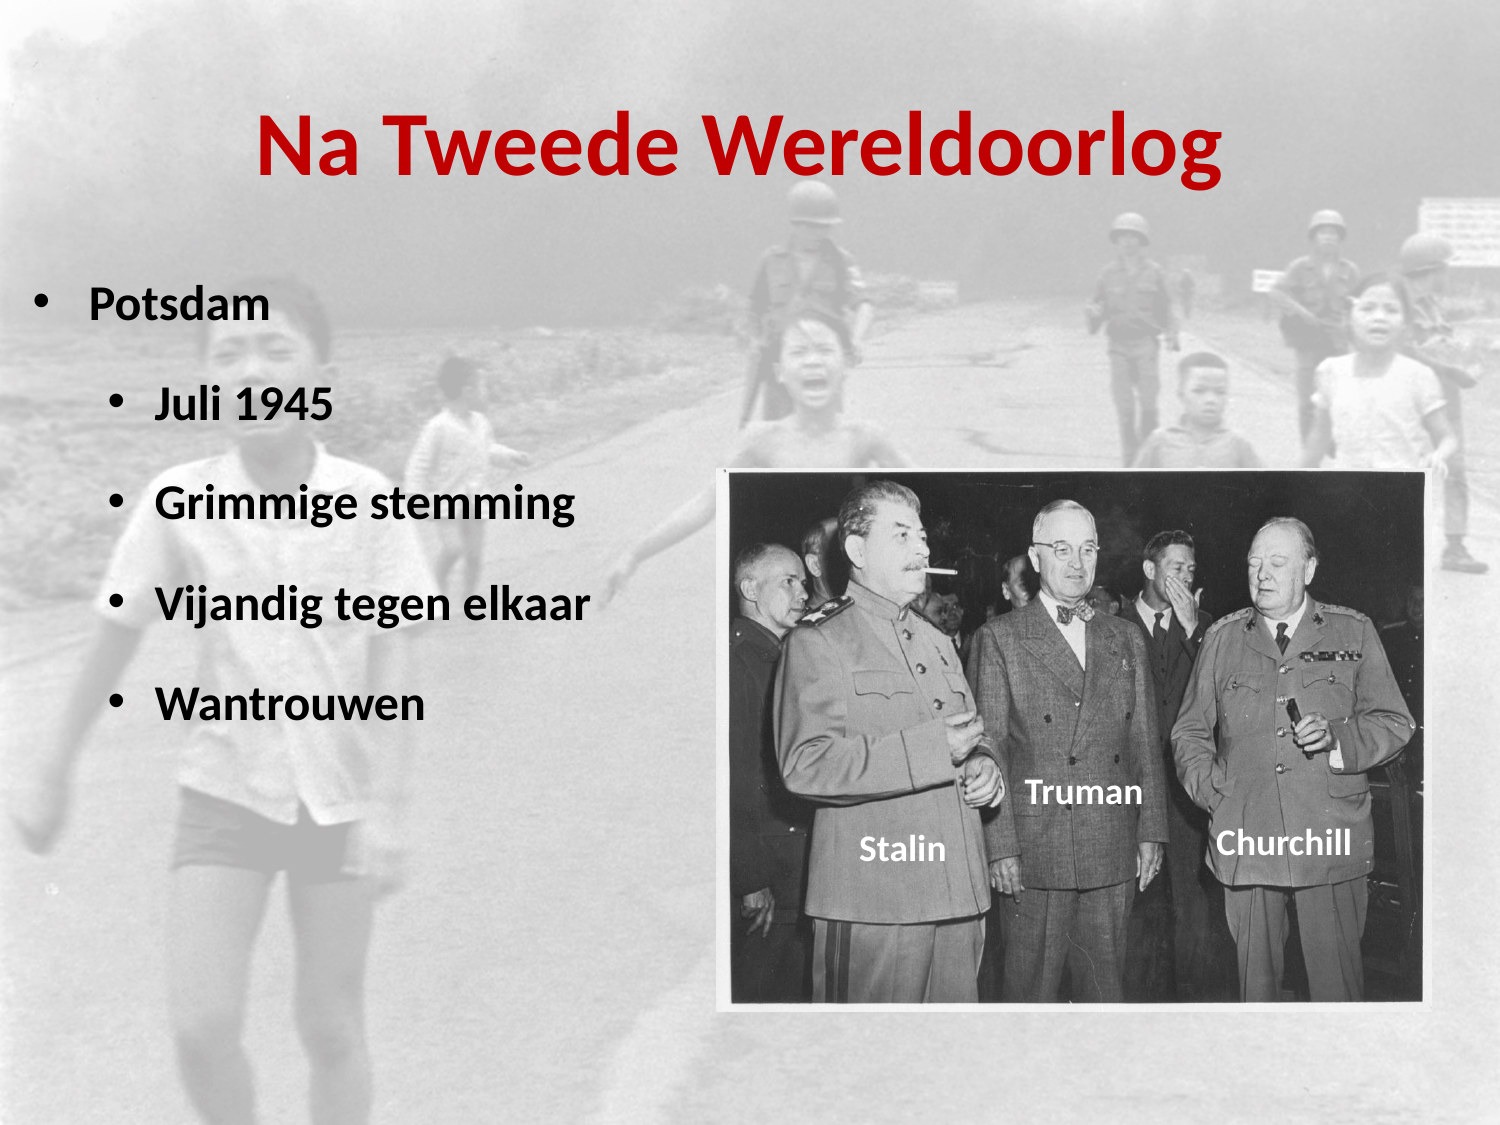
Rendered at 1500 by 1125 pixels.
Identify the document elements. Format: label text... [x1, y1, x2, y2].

title Na Tweede Wereldoorlog [75, 45, 1425, 233]
list Potsdam Juli 1945 Grimmige stemming Vijandig tegen elkaar Wantrouwen [17, 232, 1385, 1106]
picture [715, 467, 1432, 1012]
